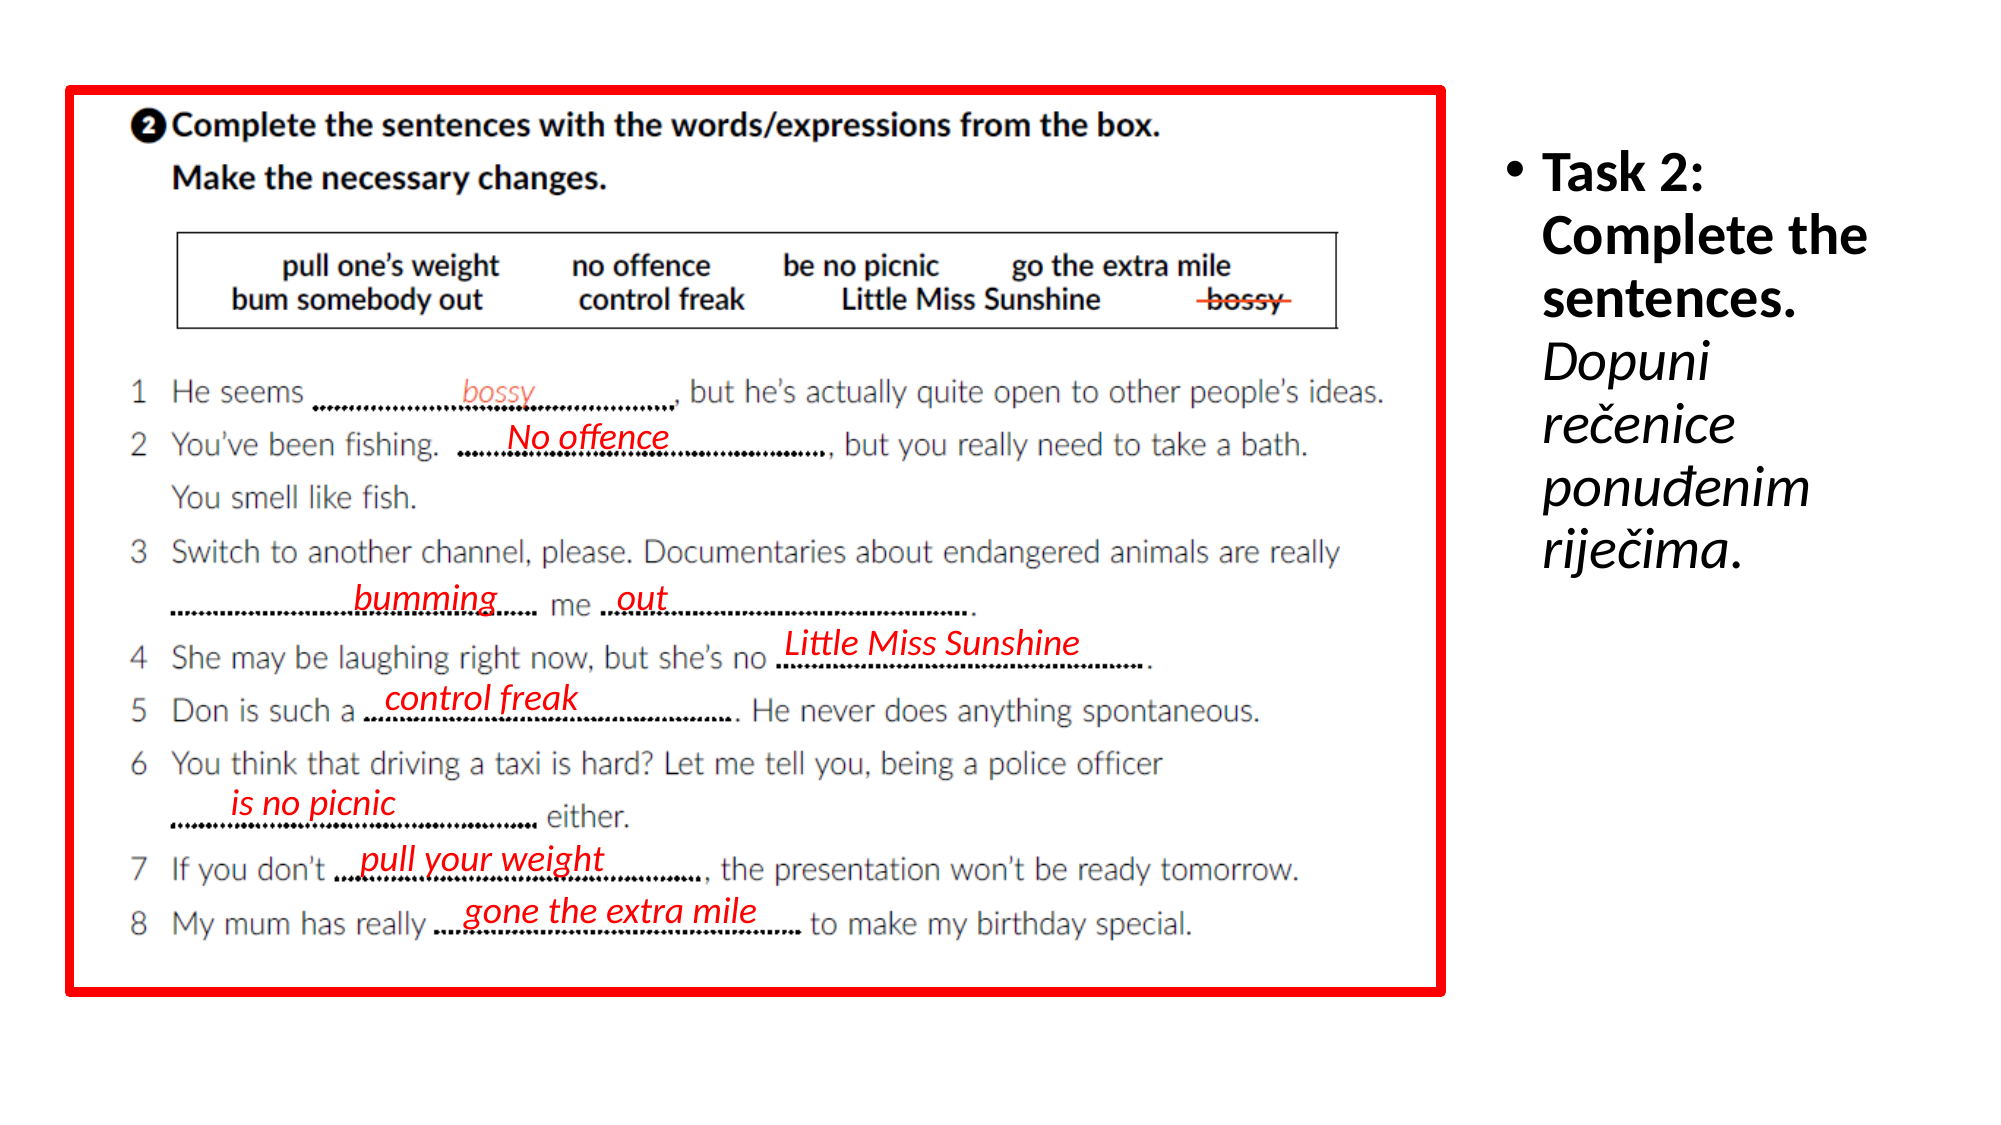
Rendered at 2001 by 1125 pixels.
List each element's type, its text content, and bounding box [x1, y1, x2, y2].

picture [73, 94, 1437, 988]
list Task 2: Complete the sentences. Dopuni rečenice ponuđenim riječima. [1489, 133, 1927, 902]
